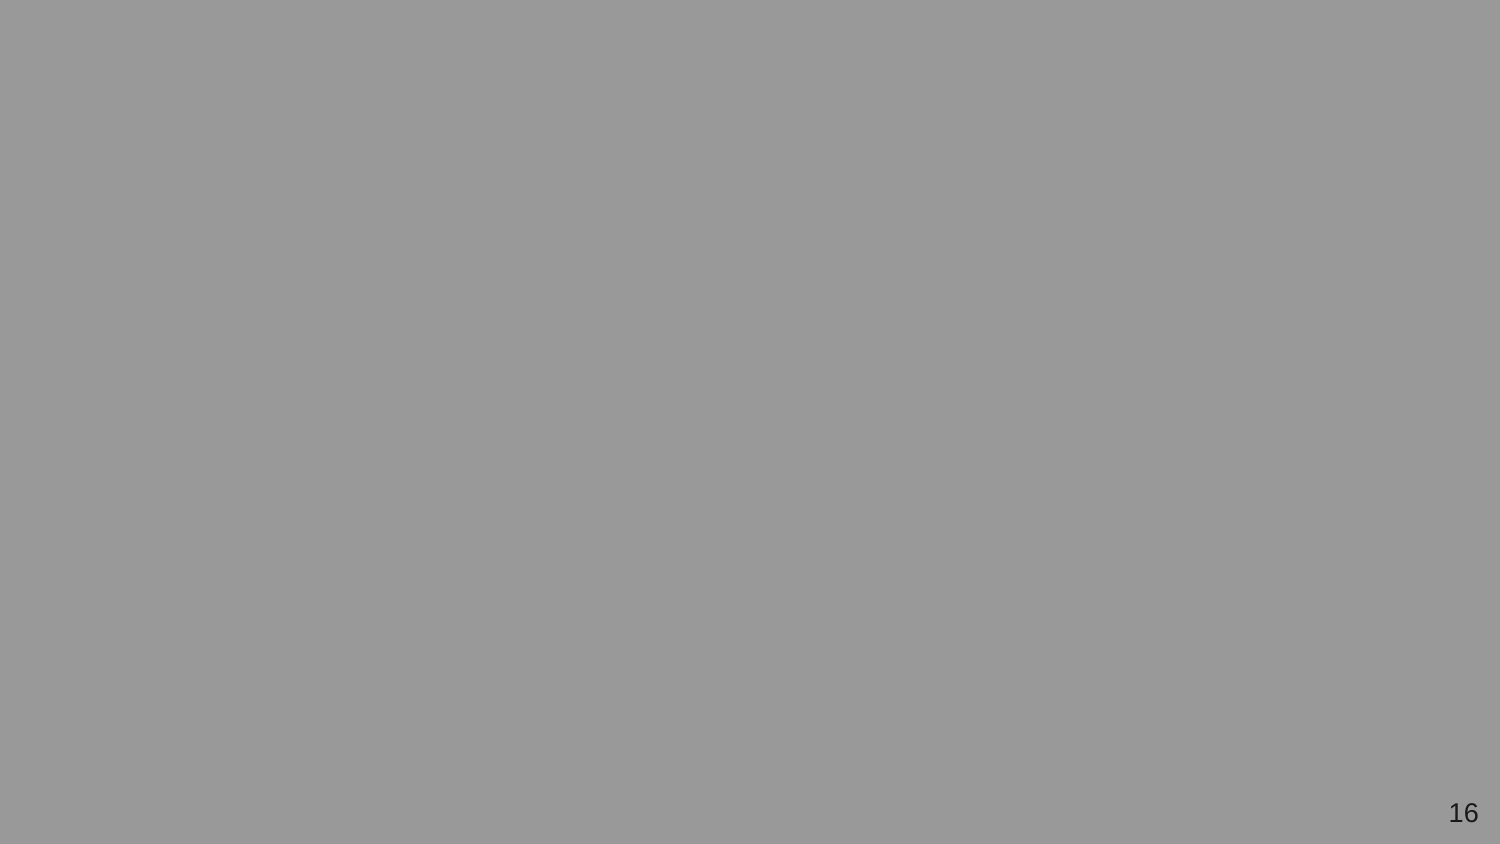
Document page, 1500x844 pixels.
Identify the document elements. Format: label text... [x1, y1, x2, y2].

slide_number 16 [1403, 779, 1494, 844]
